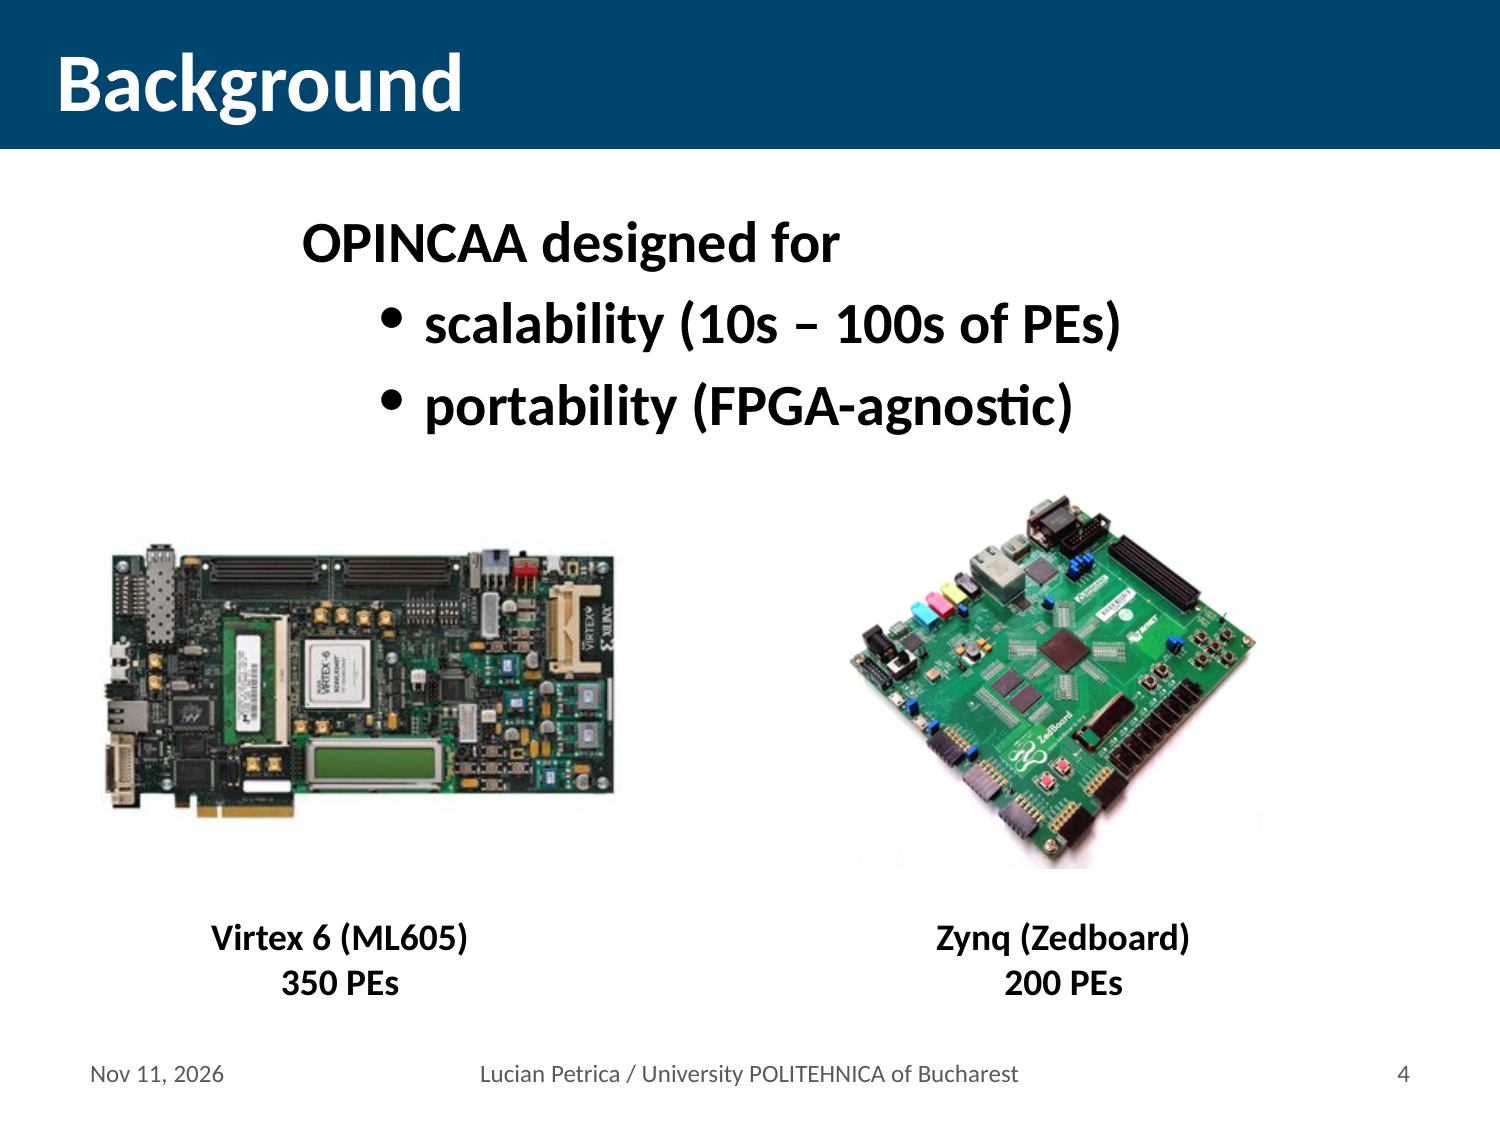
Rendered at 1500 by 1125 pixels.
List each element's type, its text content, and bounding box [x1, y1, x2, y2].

list OPINCAA designed for scalability (10s – 100s of PEs) portability (FPGA-agnostic) [287, 196, 1317, 468]
footer Lucian Petrica / University POLITEHNICA of Bucharest [277, 1042, 1223, 1103]
title Background [41, 15, 1459, 142]
picture [100, 538, 620, 822]
text_box Virtex 6 (ML605) 350 PEs [196, 905, 484, 1010]
picture [844, 491, 1263, 870]
slide_number 3 [1246, 1042, 1425, 1103]
slide_number 11-Mar-15 [75, 1042, 254, 1103]
text_box Zynq (Zedboard) 200 PEs [921, 905, 1206, 1010]
